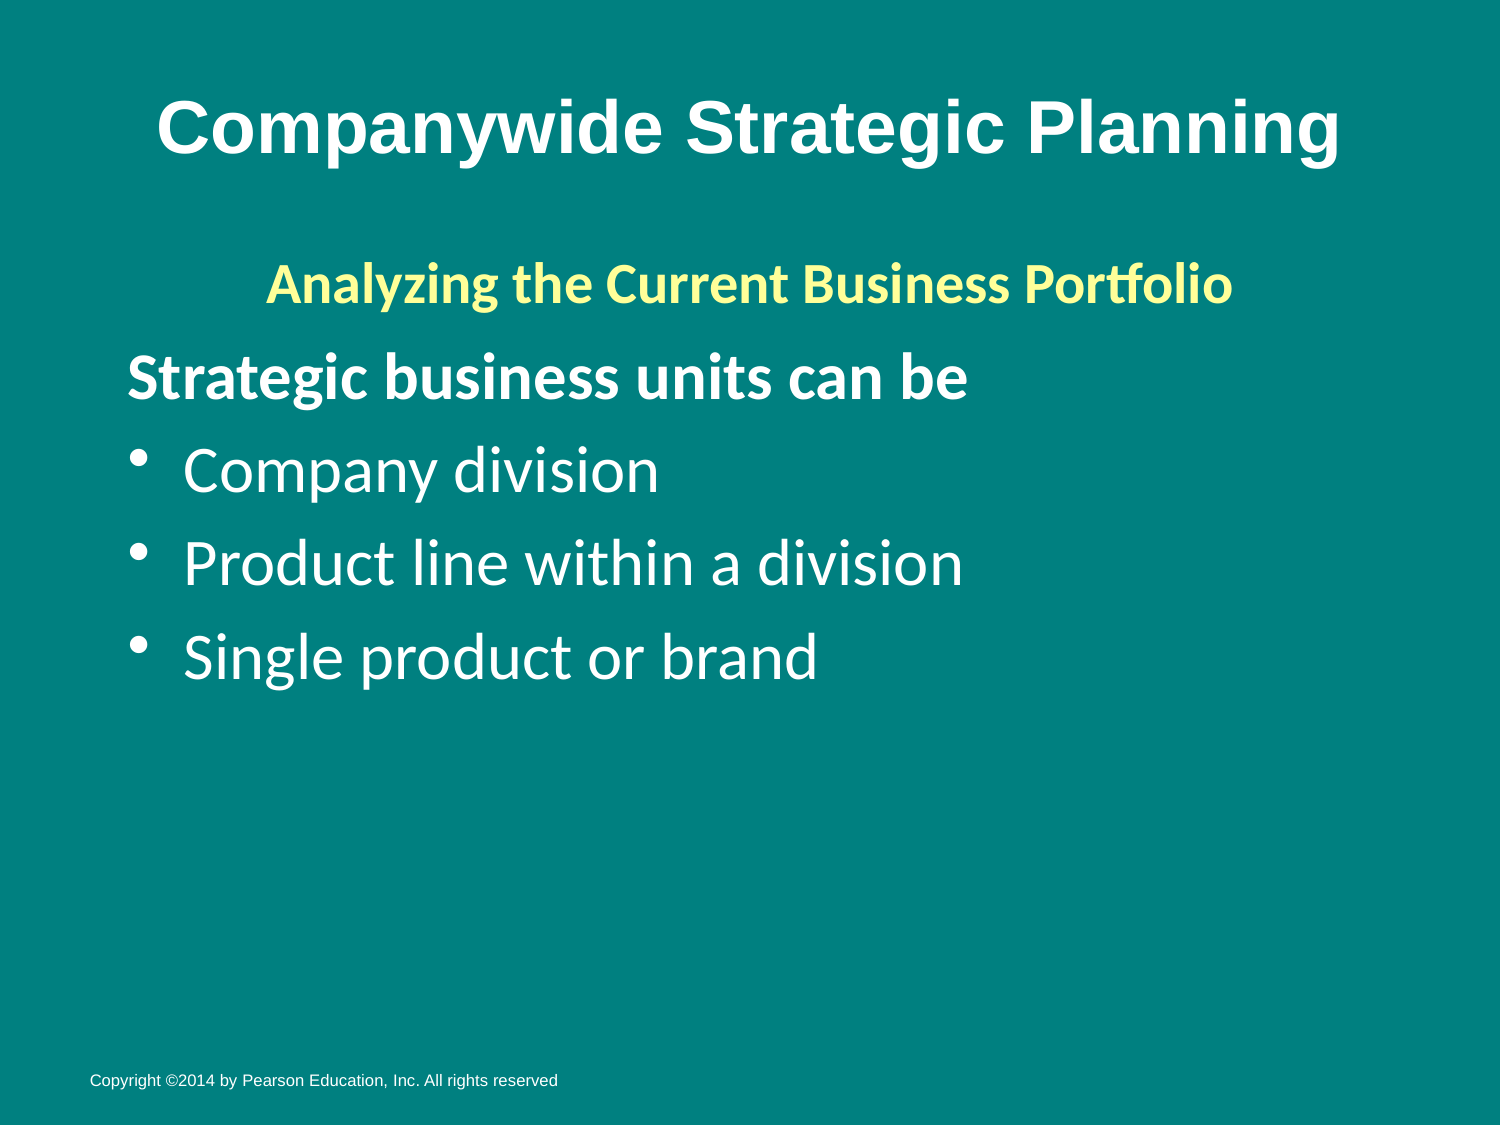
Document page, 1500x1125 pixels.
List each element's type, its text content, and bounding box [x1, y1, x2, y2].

list Strategic business units can be Company division Product line within a division Single product or brand [112, 324, 1388, 1001]
title Companywide Strategic Planning [112, 37, 1388, 226]
text_box Copyright ©2014 by Pearson Education, Inc. All rights reserved [74, 1062, 825, 1098]
list Analyzing the Current Business Portfolio [74, 237, 1426, 313]
